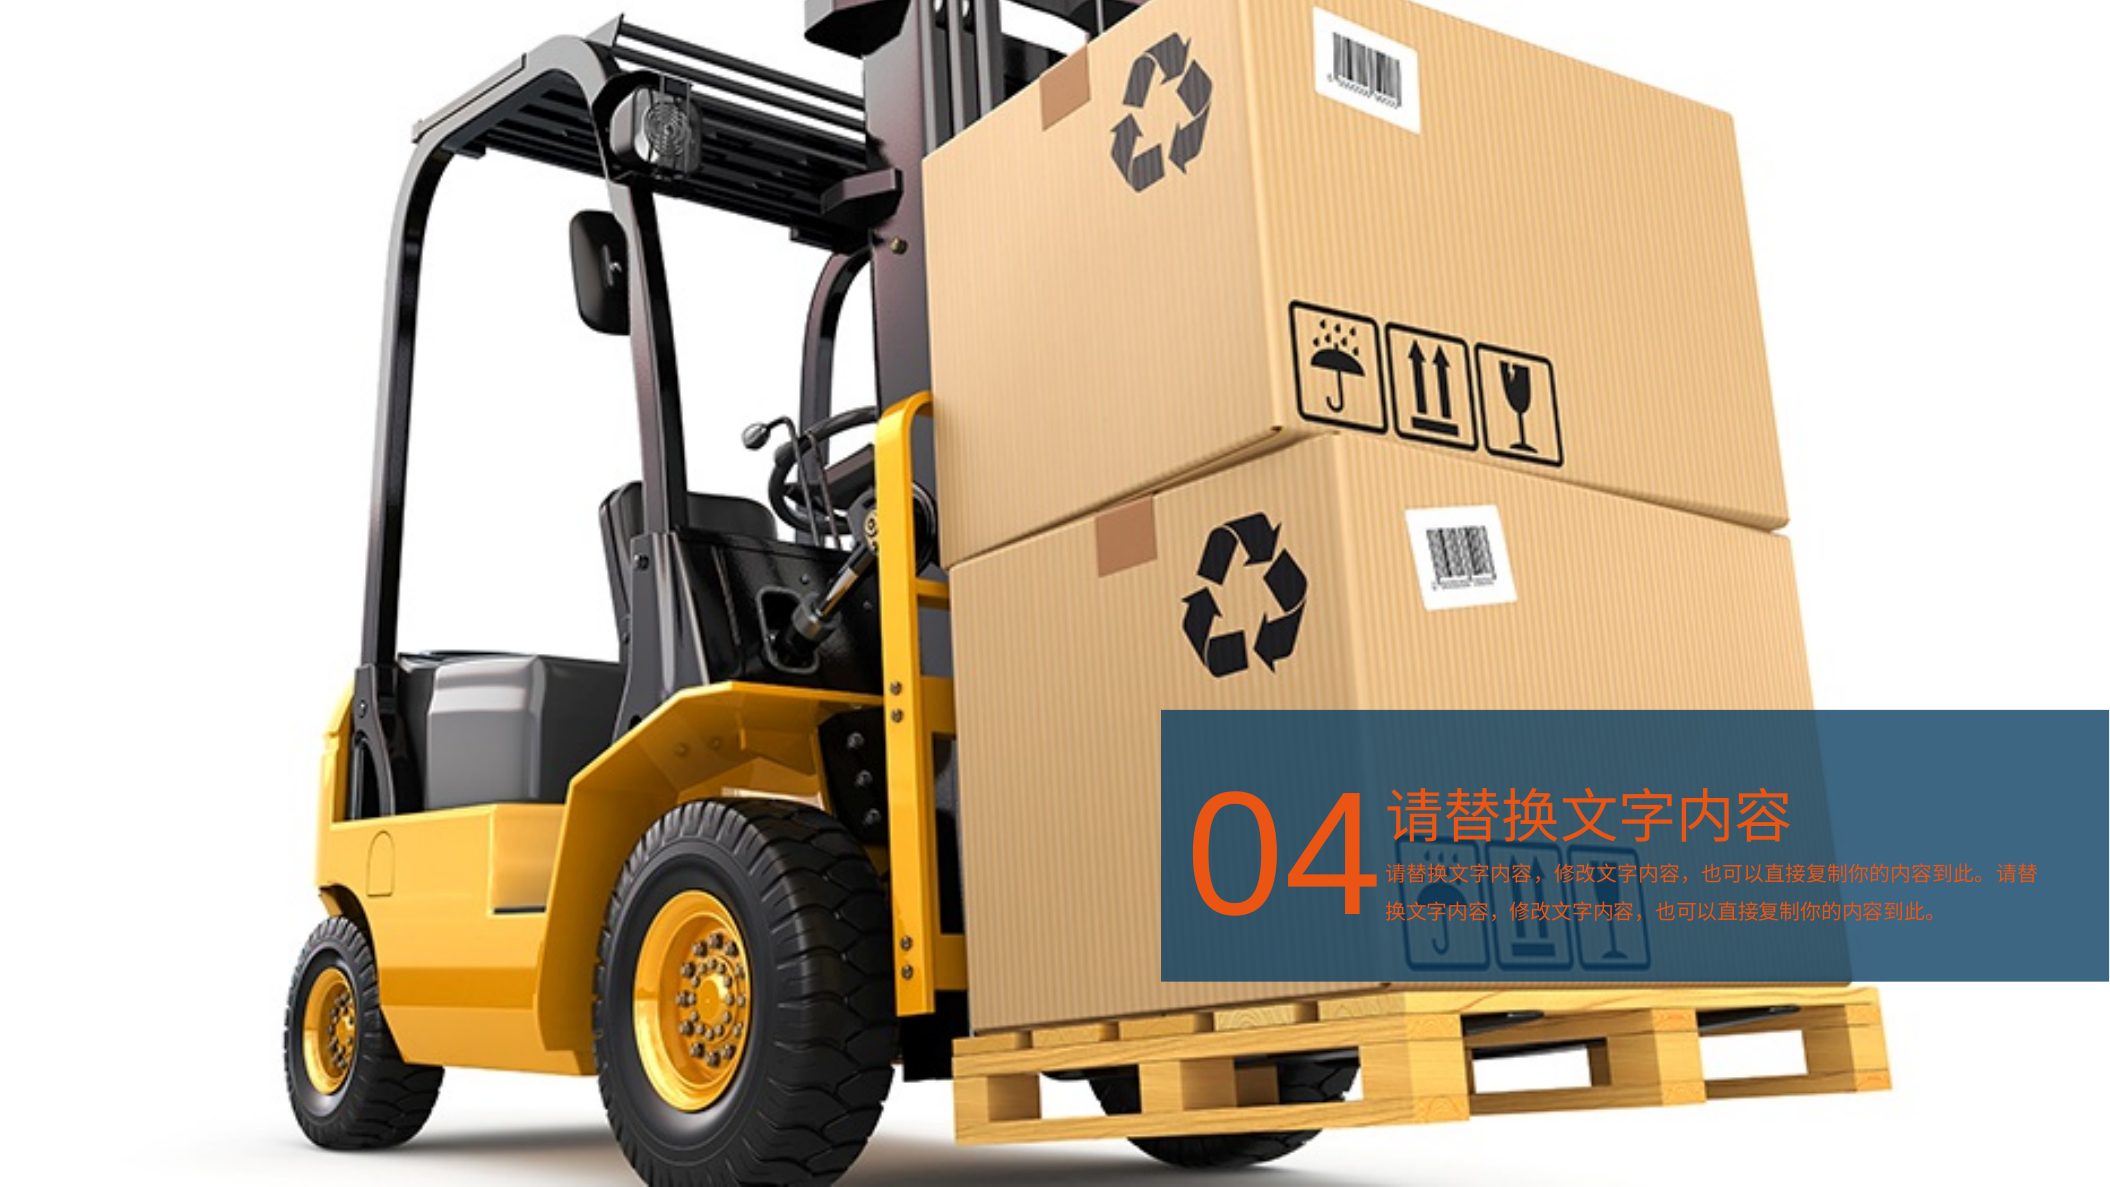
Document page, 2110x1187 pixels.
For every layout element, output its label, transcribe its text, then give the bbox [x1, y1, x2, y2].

text_box 04 [1139, 731, 1429, 957]
text_box 请替换文字内容，修改文字内容，也可以直接复制你的内容到此。请替换文字内容，修改文字内容，也可以直接复制你的内容到此。 [1385, 848, 2038, 924]
text_box 请替换文字内容 [1385, 757, 1854, 848]
text_box [0, 0, 2110, 1187]
text_box [1160, 709, 2110, 983]
